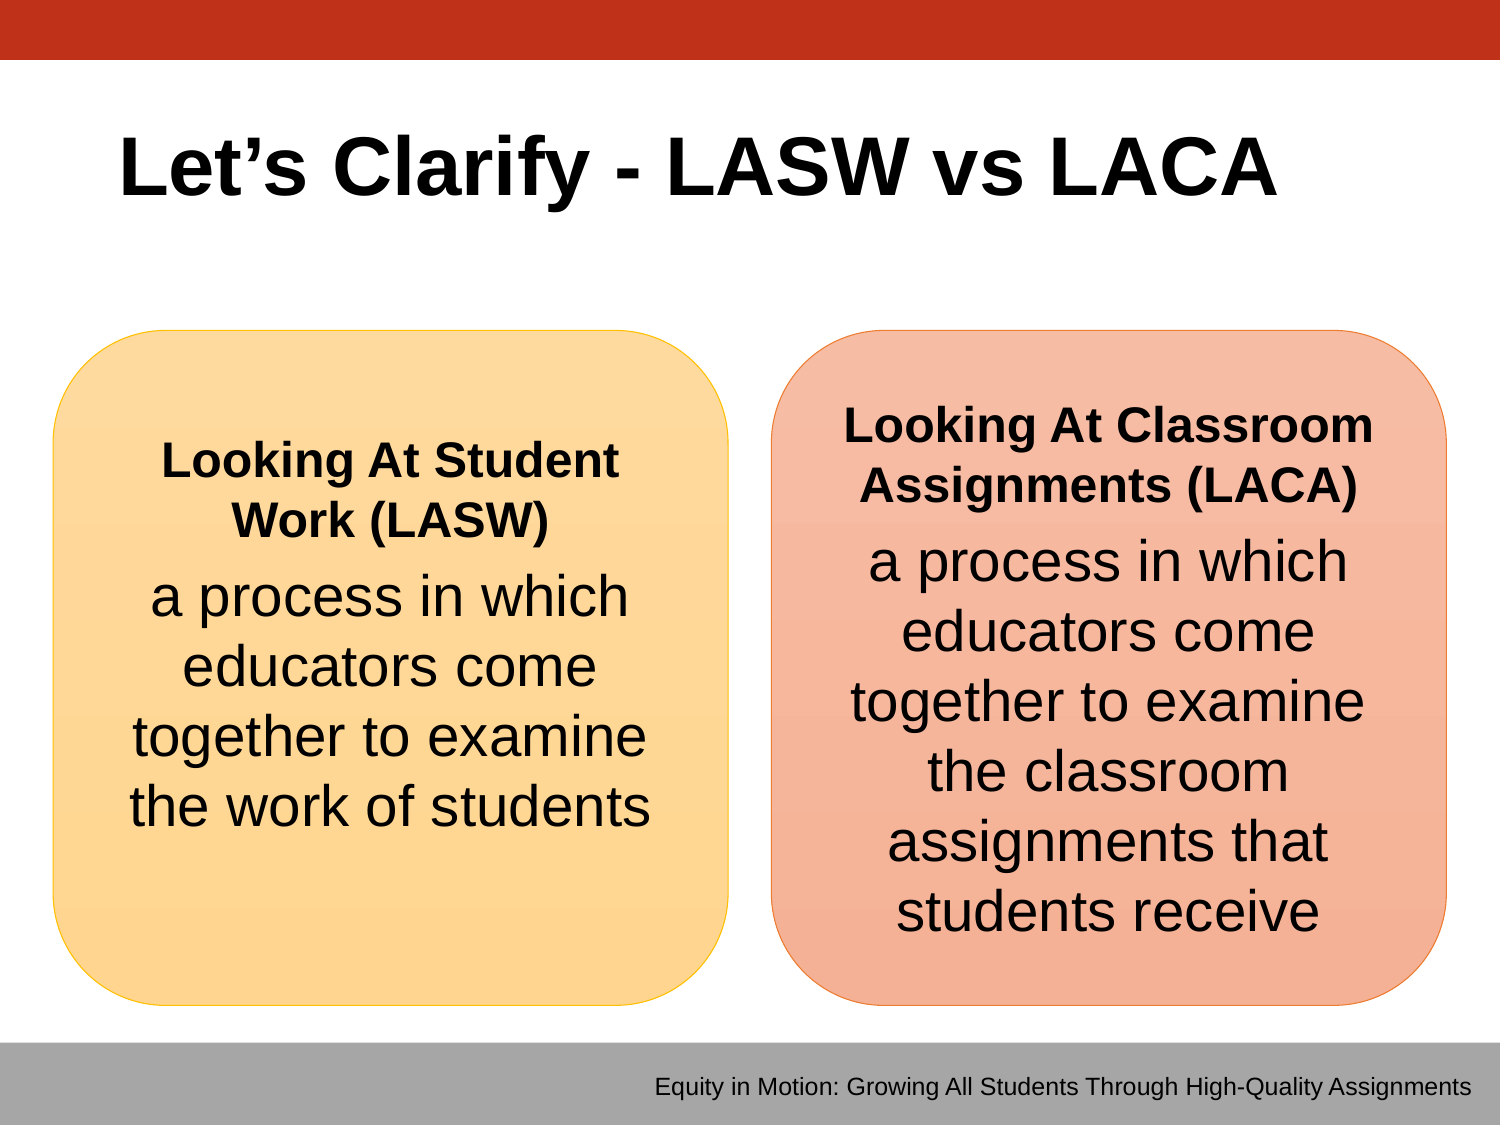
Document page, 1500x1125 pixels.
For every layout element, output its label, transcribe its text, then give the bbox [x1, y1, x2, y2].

text_box Looking At Student Work (LASW) a process in which educators come together to examine the work of students [52, 329, 729, 1006]
title Let’s Clarify - LASW vs LACA [103, 59, 1397, 278]
text_box Looking At Classroom Assignments (LACA) a process in which educators come together to examine the classroom assignments that students receive [770, 329, 1447, 1006]
